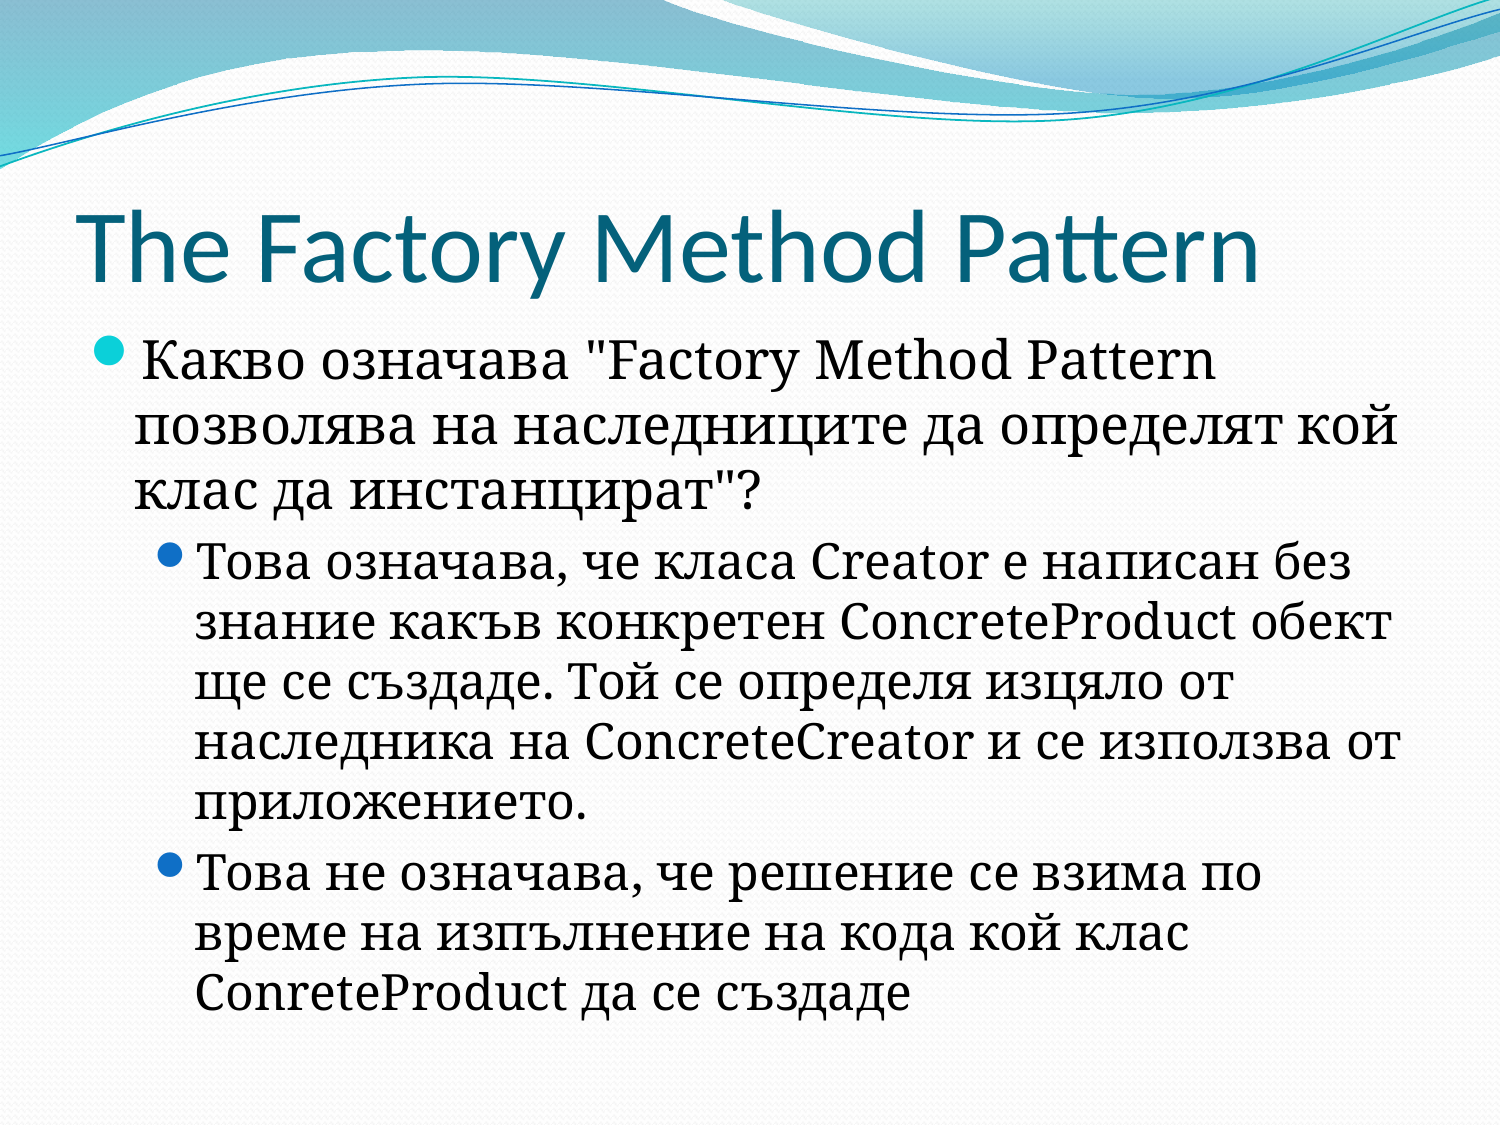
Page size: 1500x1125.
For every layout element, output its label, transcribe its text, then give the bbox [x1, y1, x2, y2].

title The Factory Method Pattern [75, 115, 1425, 303]
list Какво означава "Factory Method Pattern позволява на наследниците да определят кой клас да инстанцират"? Това означава, че класа Creator е написан без знание какъв конкретен ConcreteProduct обект ще се създаде. Той се определя изцяло от наследника на ConcreteCreator и се използва от приложението. Това не означава, че решение се взима по време на изпълнение на кода кой клас ConreteProduct да се създаде [75, 317, 1425, 1038]
